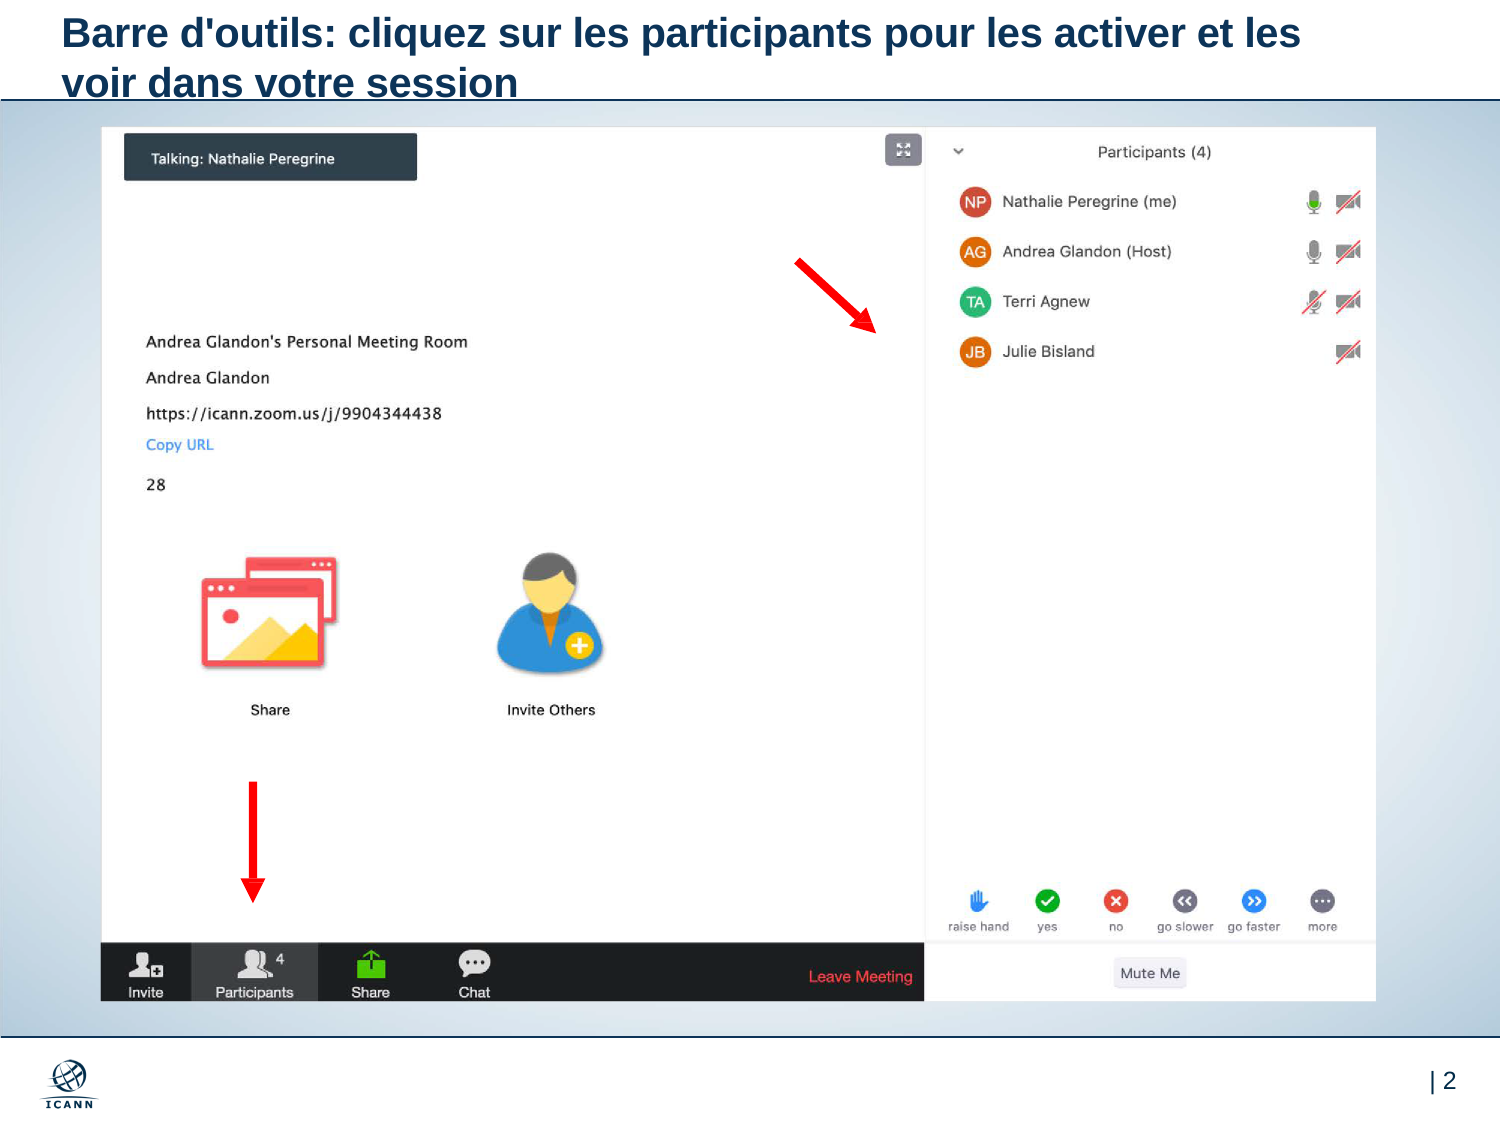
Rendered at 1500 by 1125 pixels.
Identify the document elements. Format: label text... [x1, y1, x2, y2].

text_box [794, 257, 877, 334]
picture [38, 1059, 100, 1109]
picture [0, 99, 1500, 1038]
text_box [100, 126, 1376, 1002]
text_box [240, 781, 266, 904]
slide_number | 2 [1427, 1065, 1462, 1125]
title Barre d'outils: cliquez sur les participants pour les activer et les voir dans votre session [59, 5, 1338, 194]
